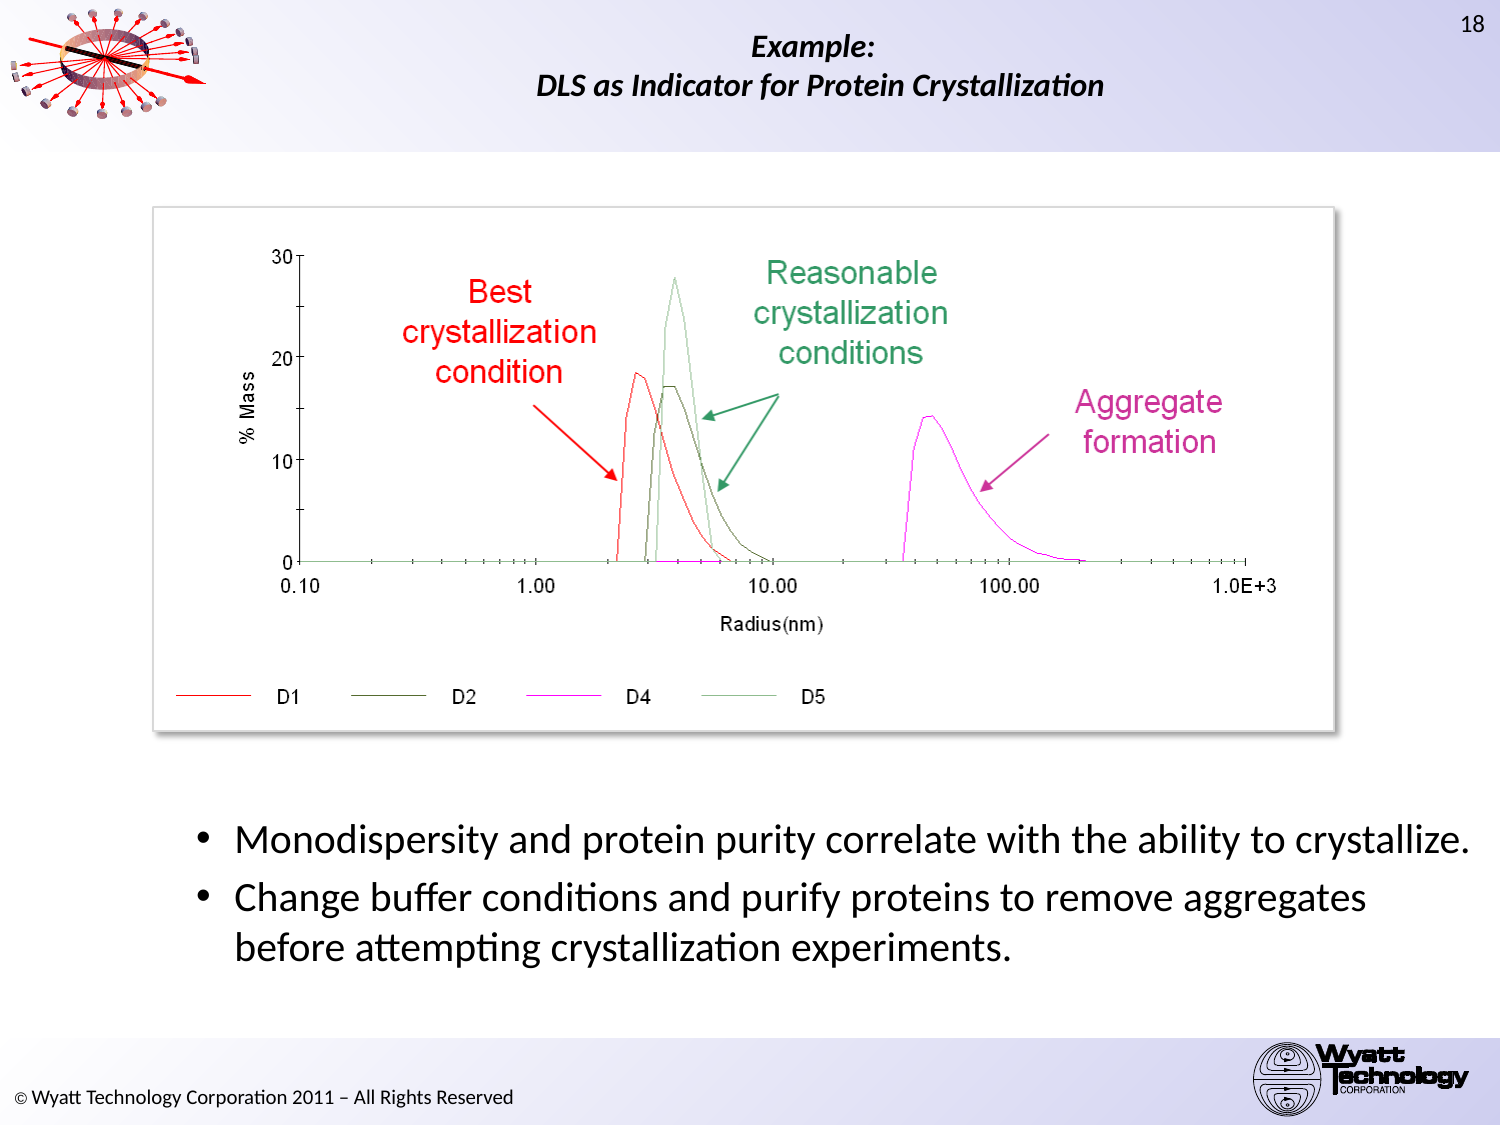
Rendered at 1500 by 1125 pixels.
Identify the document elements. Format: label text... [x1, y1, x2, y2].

title Example: DLS as Indicator for Protein Crystallization [217, 16, 1424, 112]
list Monodispersity and protein purity correlate with the ability to crystallize. Change buffer conditions and purify proteins to remove aggregates before attempting crystallization experiments. [180, 803, 1500, 986]
picture [146, 199, 1349, 747]
